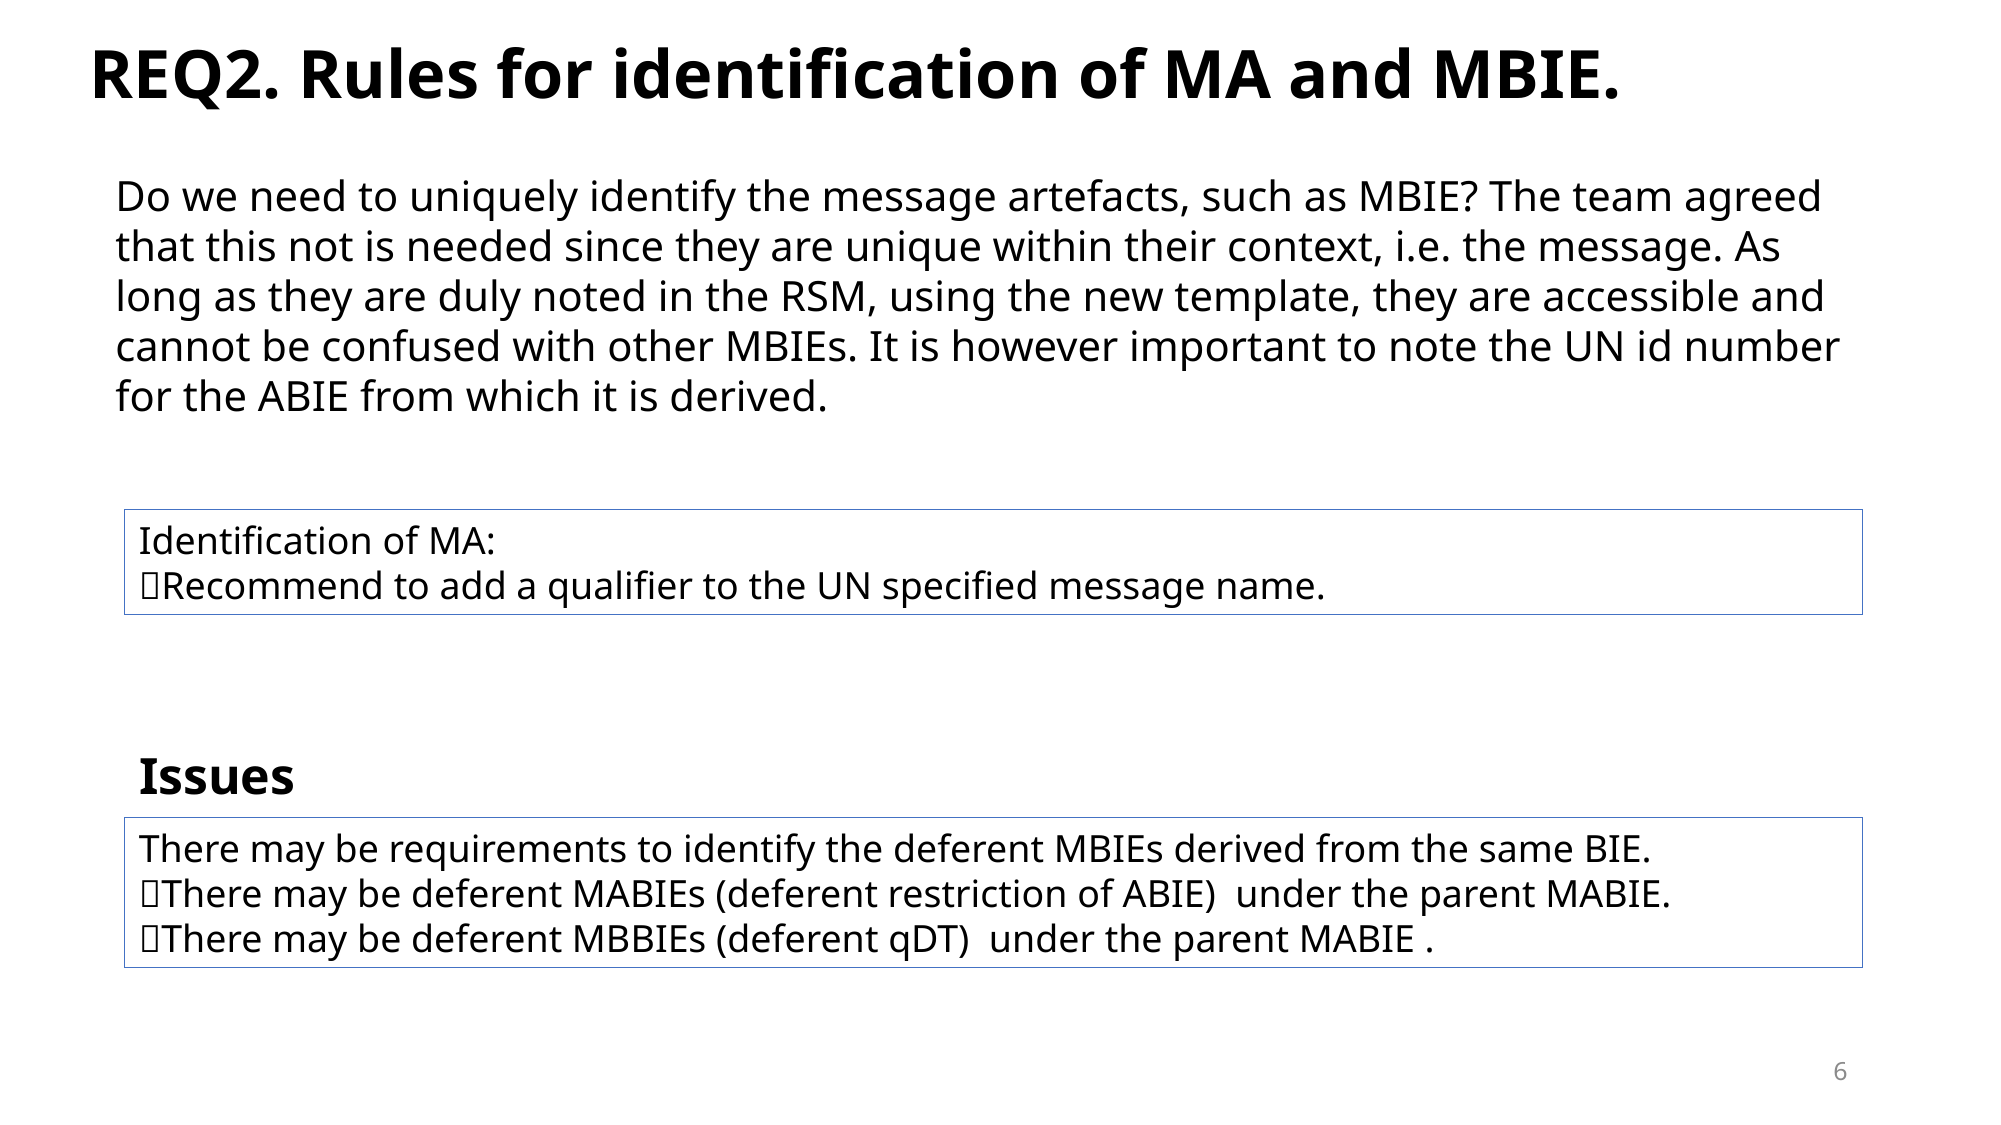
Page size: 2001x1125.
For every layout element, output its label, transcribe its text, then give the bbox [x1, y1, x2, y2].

slide_number 6 [1412, 1042, 1863, 1103]
text_box There may be requirements to identify the deferent MBIEs derived from the same BIE. There may be deferent MABIEs (deferent restriction of ABIE) under the parent MABIE. There may be deferent MBBIEs (deferent qDT) under the parent MABIE . [124, 817, 1863, 968]
text_box Issues [124, 736, 516, 812]
text_box Identification of MA: Recommend to add a qualifier to the UN specified message name. [124, 509, 1863, 615]
text_box Do we need to uniquely identify the message artefacts, such as MBIE? The team agreed that this not is needed since they are unique within their context, i.e. the message. As long as they are duly noted in the RSM, using the new template, they are accessible and cannot be confused with other MBIEs. It is however important to note the UN id number for the ABIE from which it is derived. [100, 162, 1863, 478]
text_box REQ2. Rules for identification of MA and MBIE. [0, 24, 1723, 120]
